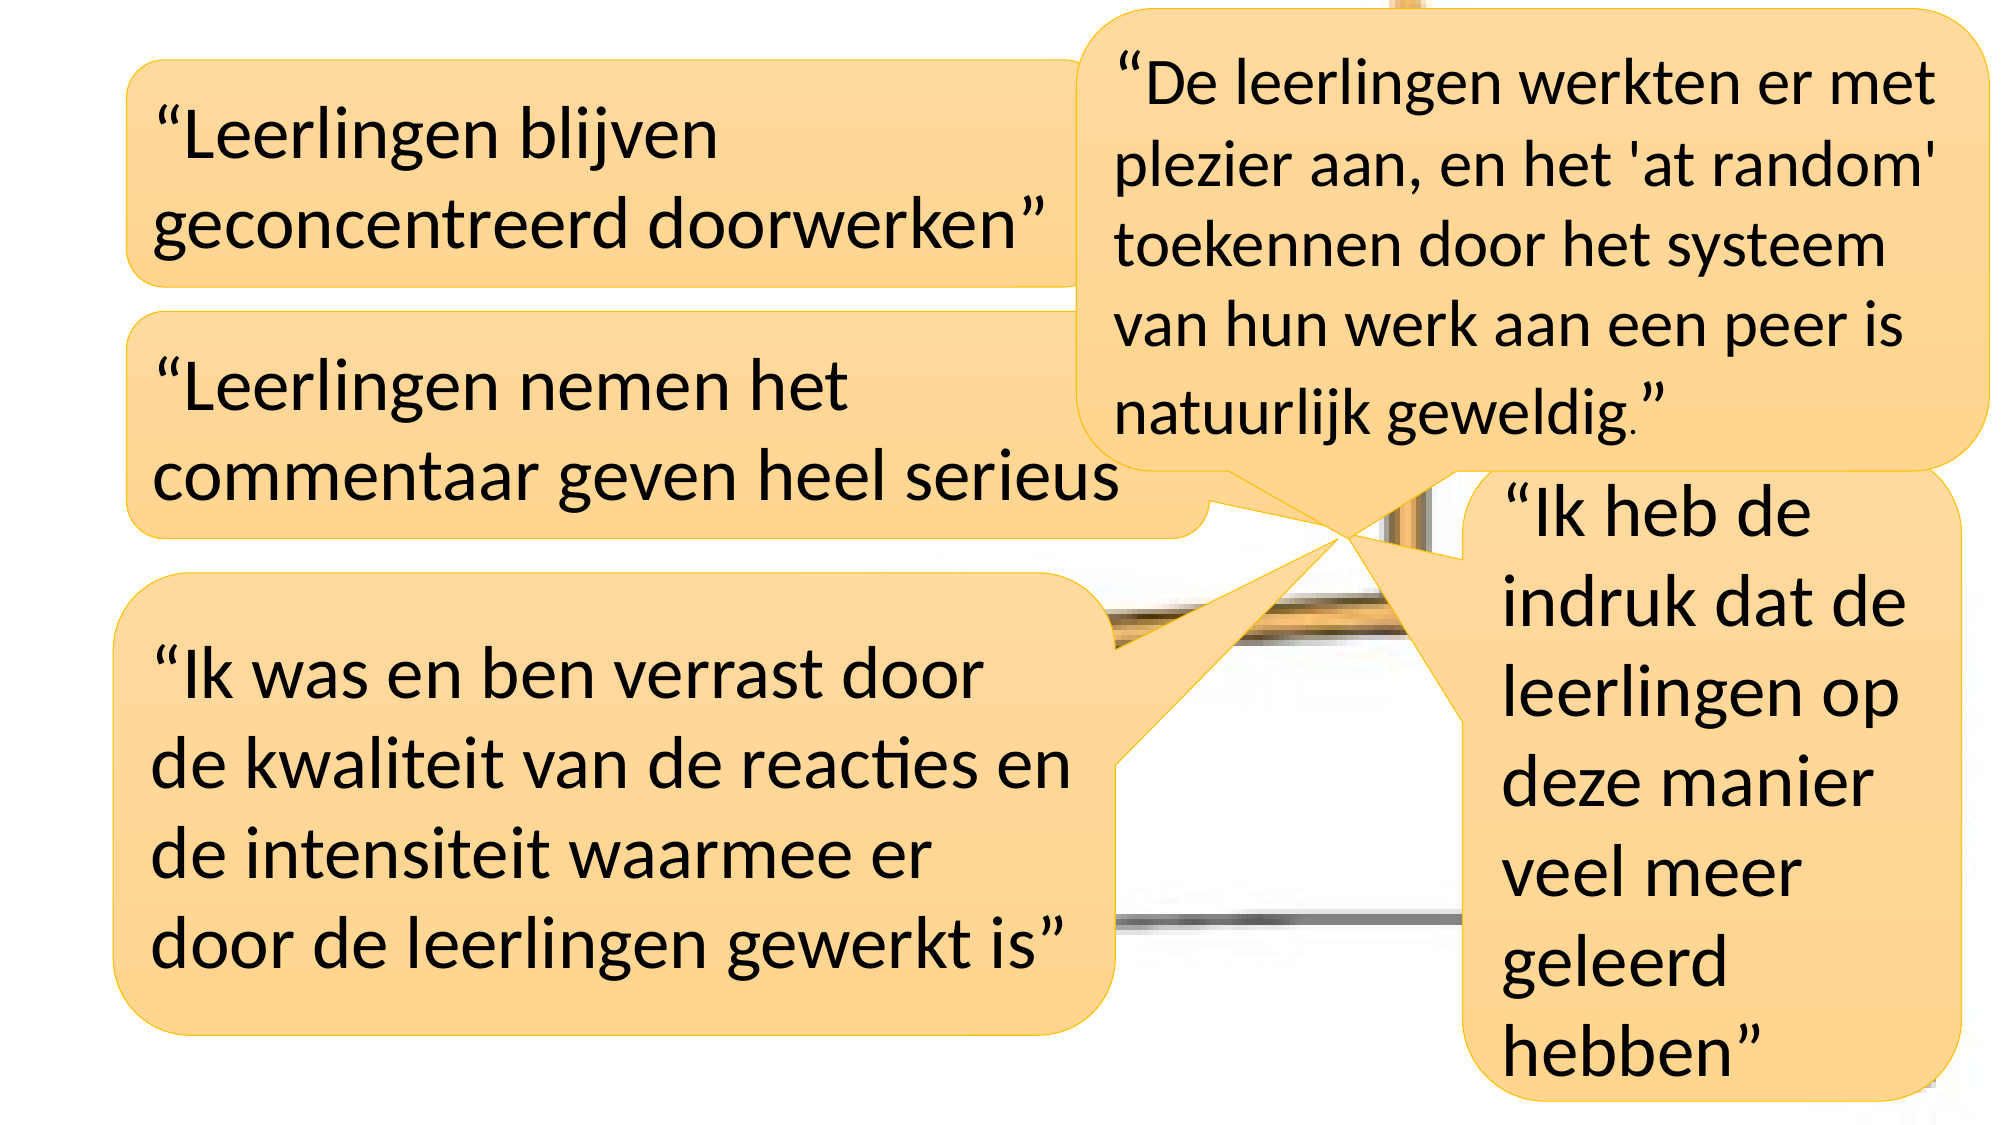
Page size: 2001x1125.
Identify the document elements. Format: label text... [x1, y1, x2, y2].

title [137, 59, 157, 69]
picture [801, 0, 2000, 1125]
text_box “Leerlingen blijven geconcentreerd doorwerken” [125, 59, 801, 288]
text_box “Ik was en ben verrast door de kwaliteit van de reacties en de intensiteit waarmee er door de leerlingen gewerkt is” [112, 572, 801, 1036]
text_box “Leerlingen nemen het commentaar geven heel serieus” [125, 310, 801, 540]
